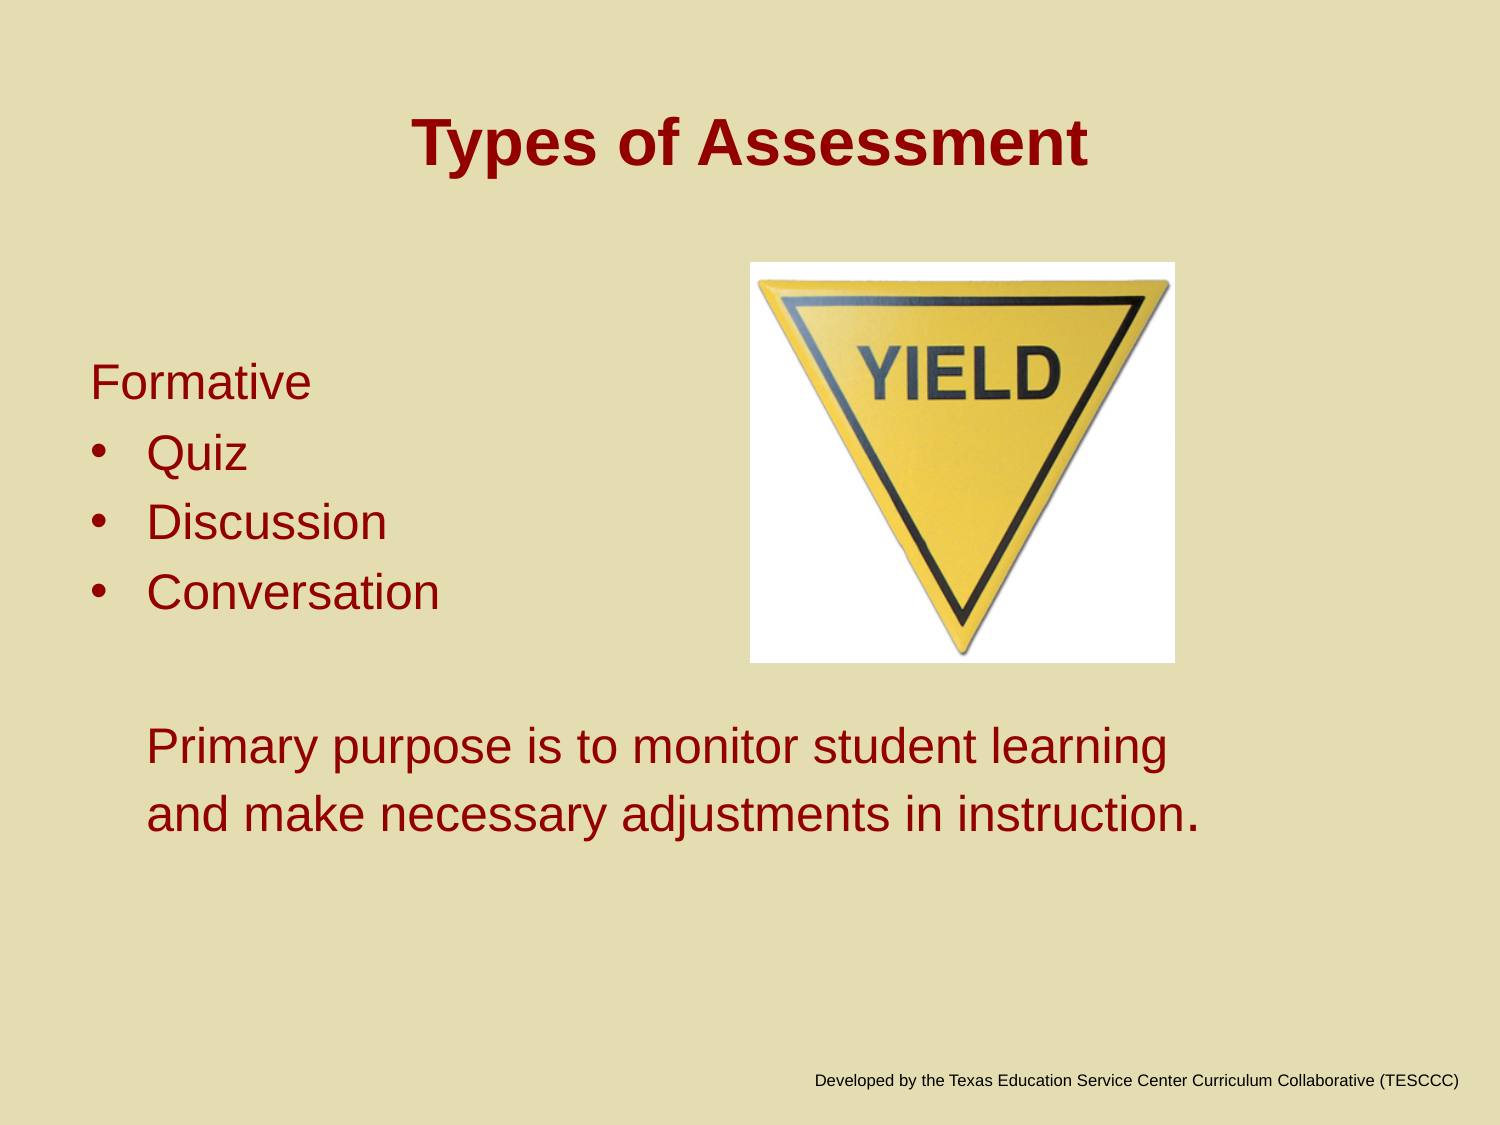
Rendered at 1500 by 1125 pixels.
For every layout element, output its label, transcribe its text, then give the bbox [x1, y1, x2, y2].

list Formative Quiz Discussion Conversation Primary purpose is to monitor student learning and make necessary adjustments in instruction. [74, 262, 762, 1006]
list [762, 262, 1426, 1006]
title Types of Assessment [74, 44, 1426, 233]
picture [749, 262, 1176, 663]
